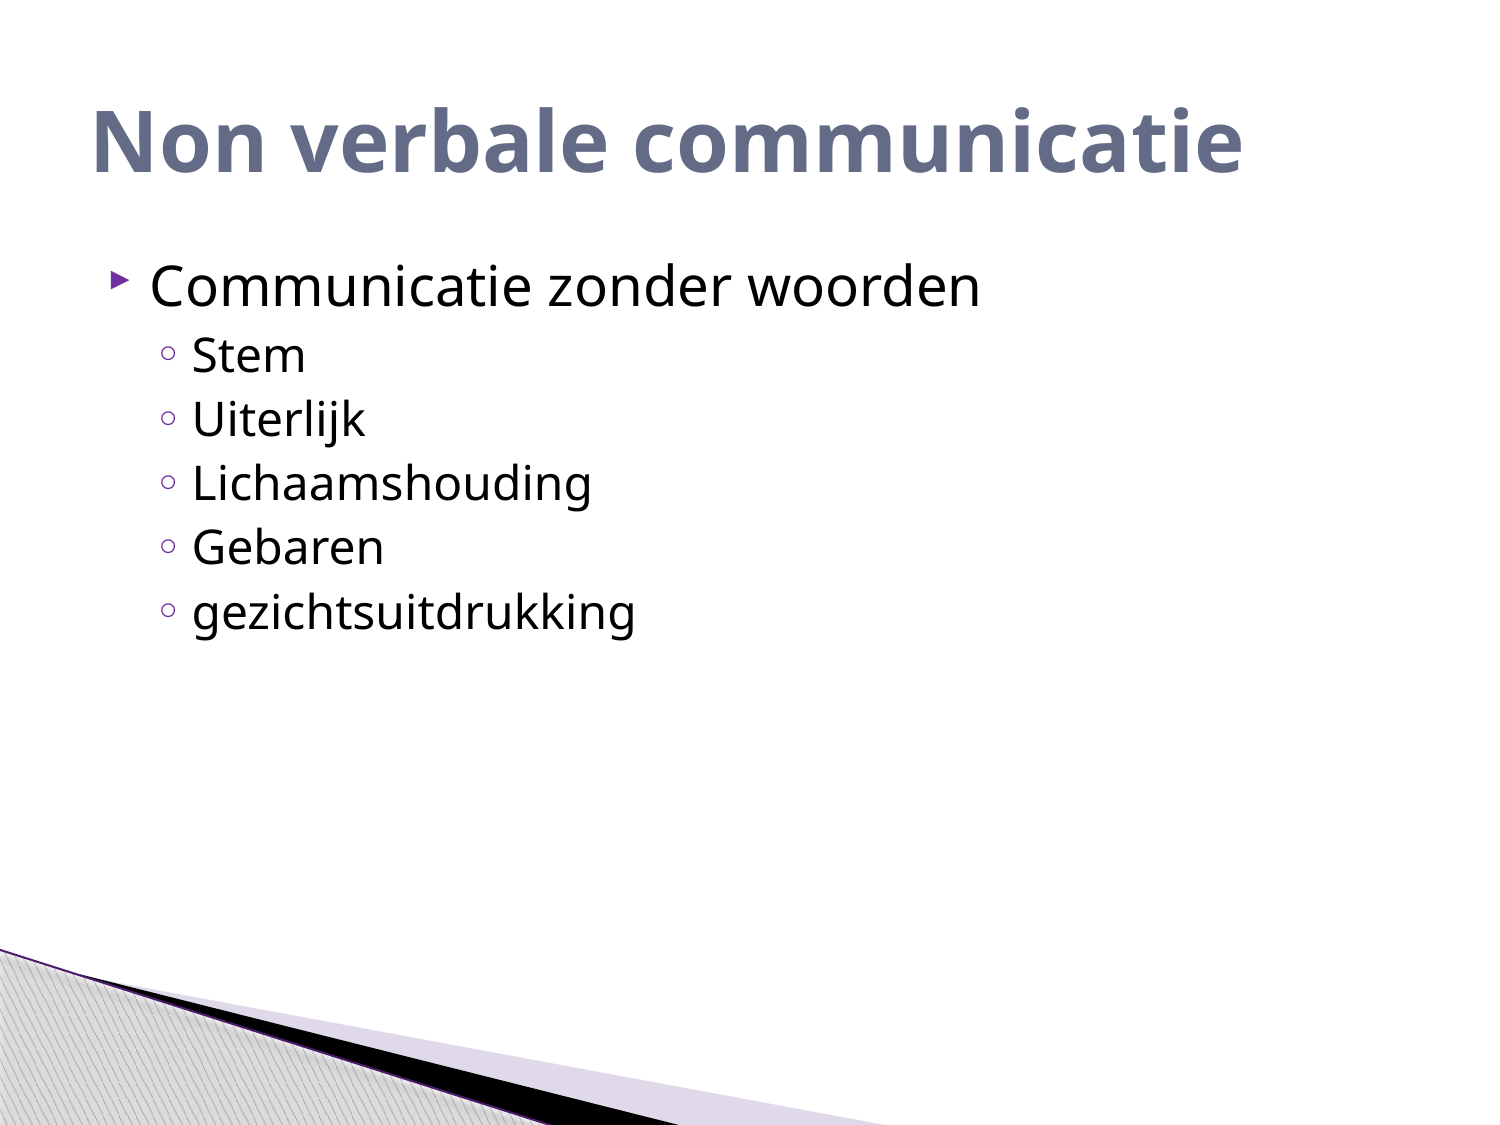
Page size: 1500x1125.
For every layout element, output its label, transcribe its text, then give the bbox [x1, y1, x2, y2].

list Communicatie zonder woorden Stem Uiterlijk Lichaamshouding Gebaren gezichtsuitdrukking [75, 243, 1425, 986]
title Non verbale communicatie [75, 45, 1425, 233]
